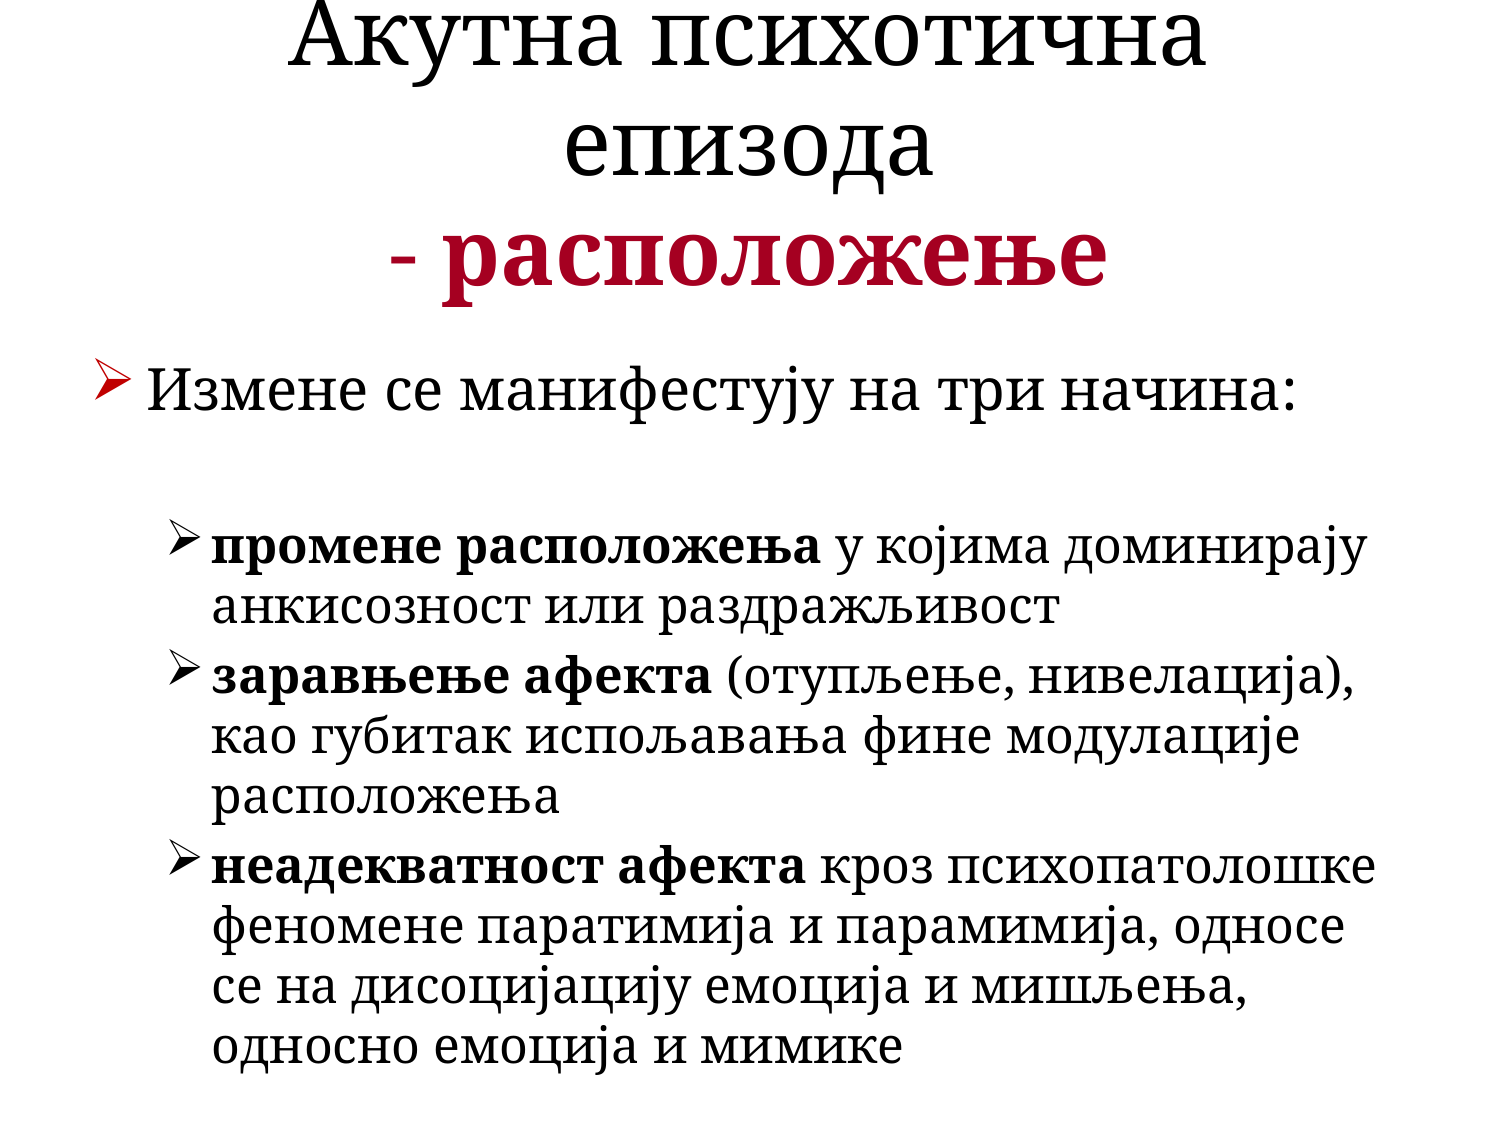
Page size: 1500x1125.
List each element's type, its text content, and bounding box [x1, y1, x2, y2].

title Акутна психотична епизода - расположење [74, 44, 1426, 233]
list Измене се манифестују на три начина: промене расположења у којима доминирају анкисозност или раздражљивост заравњење афекта (отупљење, нивелација), као губитак испољавања фине модулације расположења неадекватност афекта кроз психопатолошке феномене паратимија и парамимија, односе се на дисоцијацију емоција и мишљења, односно емоција и мимике [74, 262, 1426, 1006]
